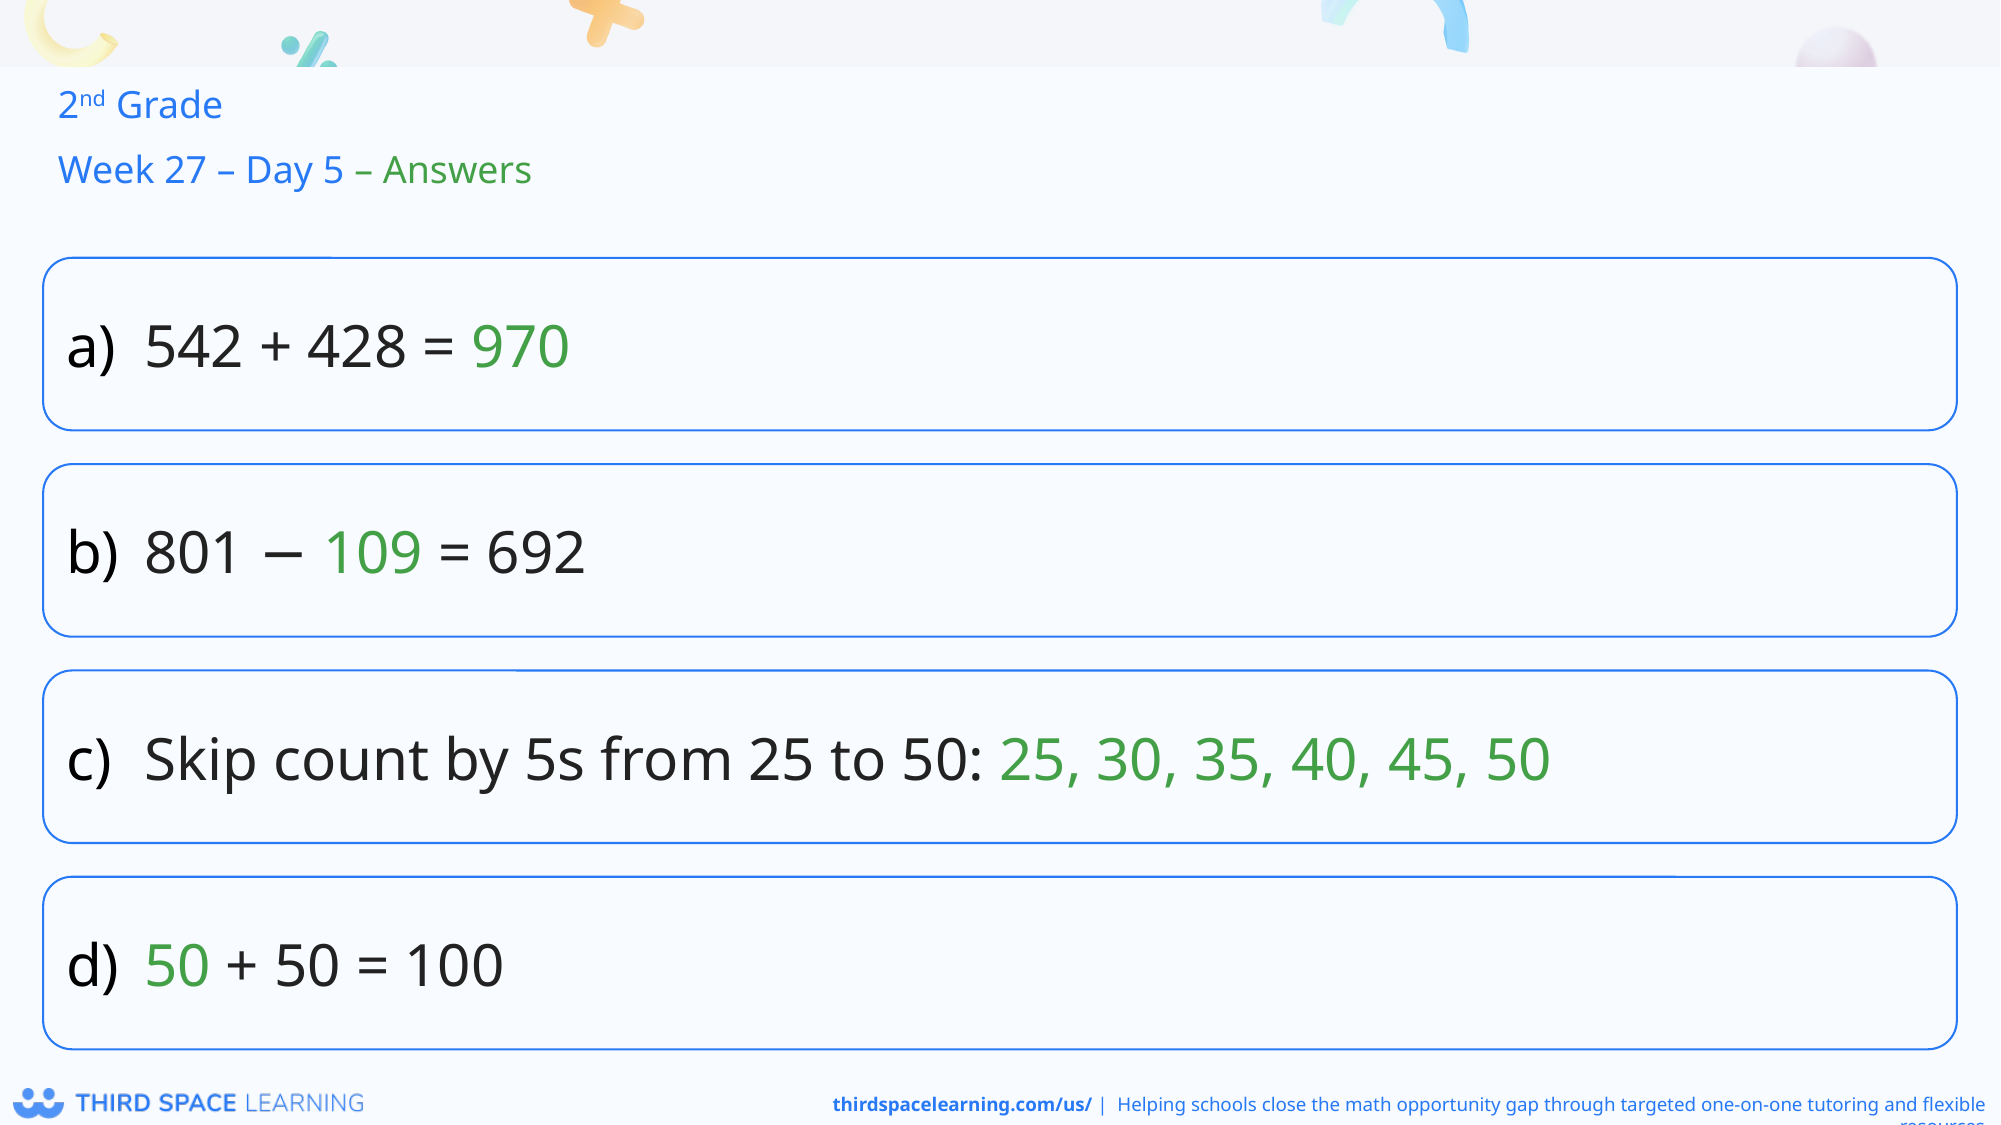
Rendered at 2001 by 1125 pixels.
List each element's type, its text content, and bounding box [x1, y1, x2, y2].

picture [0, 0, 2000, 67]
list 801 − 109 = 692 [129, 478, 1939, 623]
text_box 2nd Grade Week 27 – Day 5 – Answers [43, 73, 705, 212]
list 542 + 428 = 970 [129, 272, 1939, 416]
picture [13, 1088, 365, 1119]
list Skip count by 5s from 25 to 50: 25, 30, 35, 40, 45, 50 [129, 684, 1939, 829]
list 50 + 50 = 100 [129, 891, 1939, 1035]
